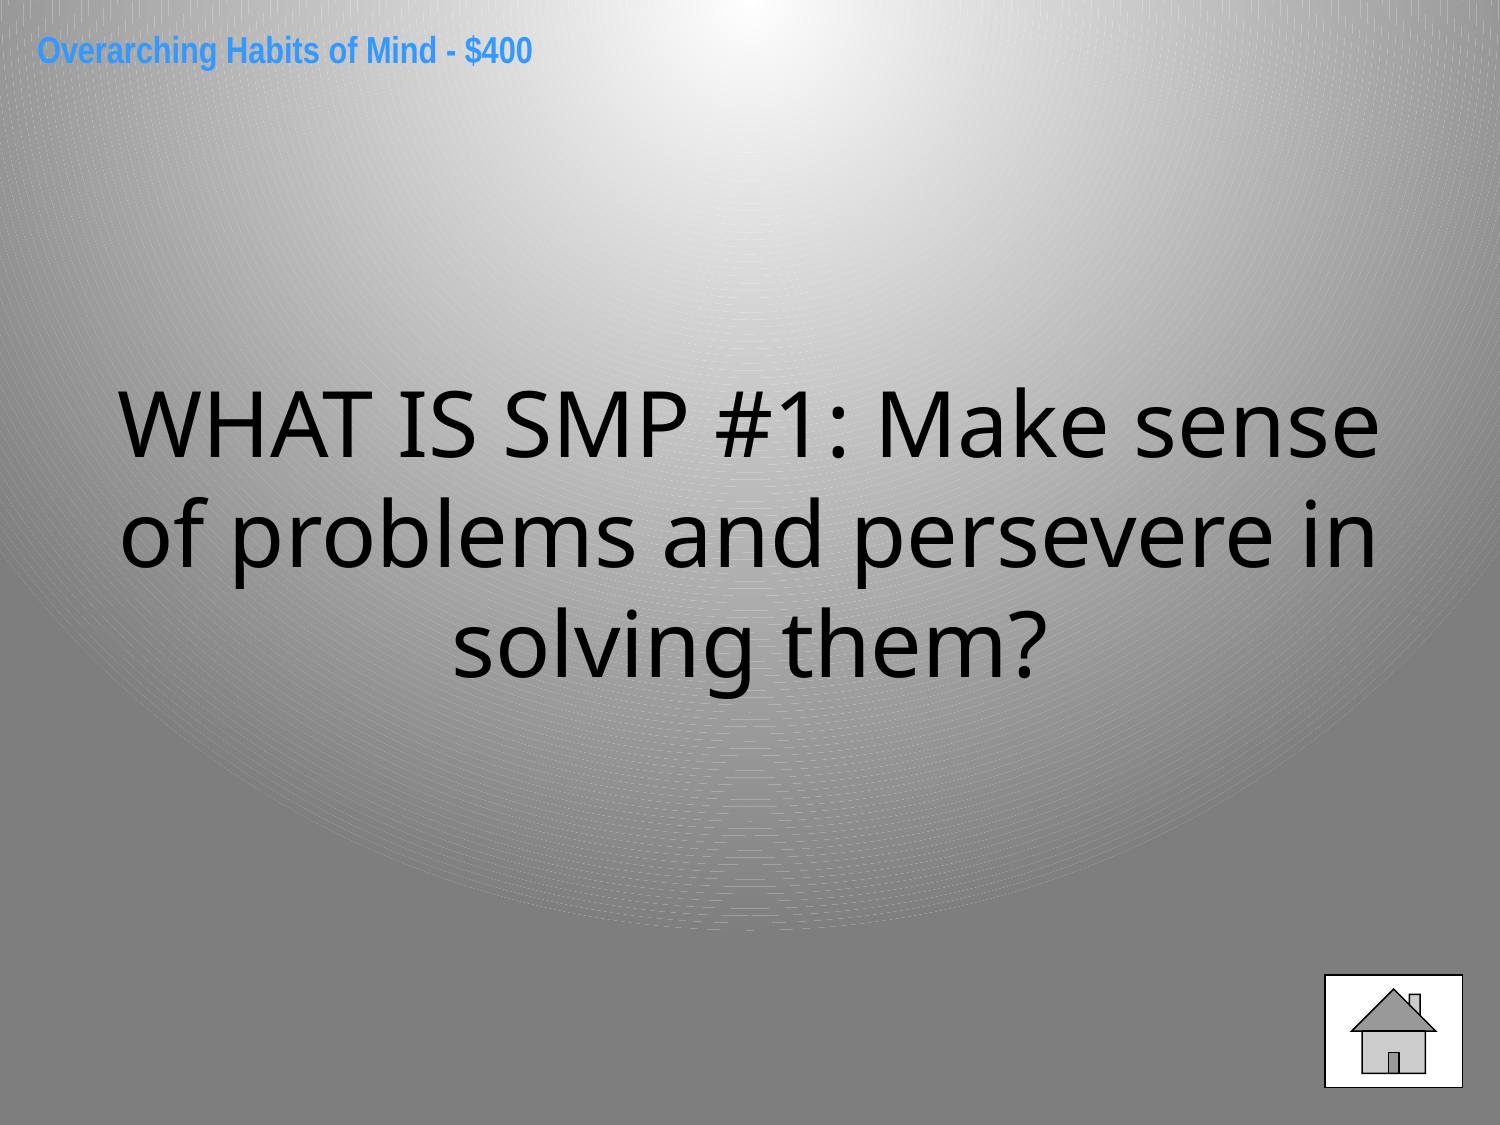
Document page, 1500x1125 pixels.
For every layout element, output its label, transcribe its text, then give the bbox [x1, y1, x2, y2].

text_box [1324, 975, 1463, 1088]
text_box Overarching Habits of Mind - $400 [22, 18, 1025, 94]
text_box WHAT IS SMP #1: Make sense of problems and persevere in solving them? [74, 162, 1425, 900]
